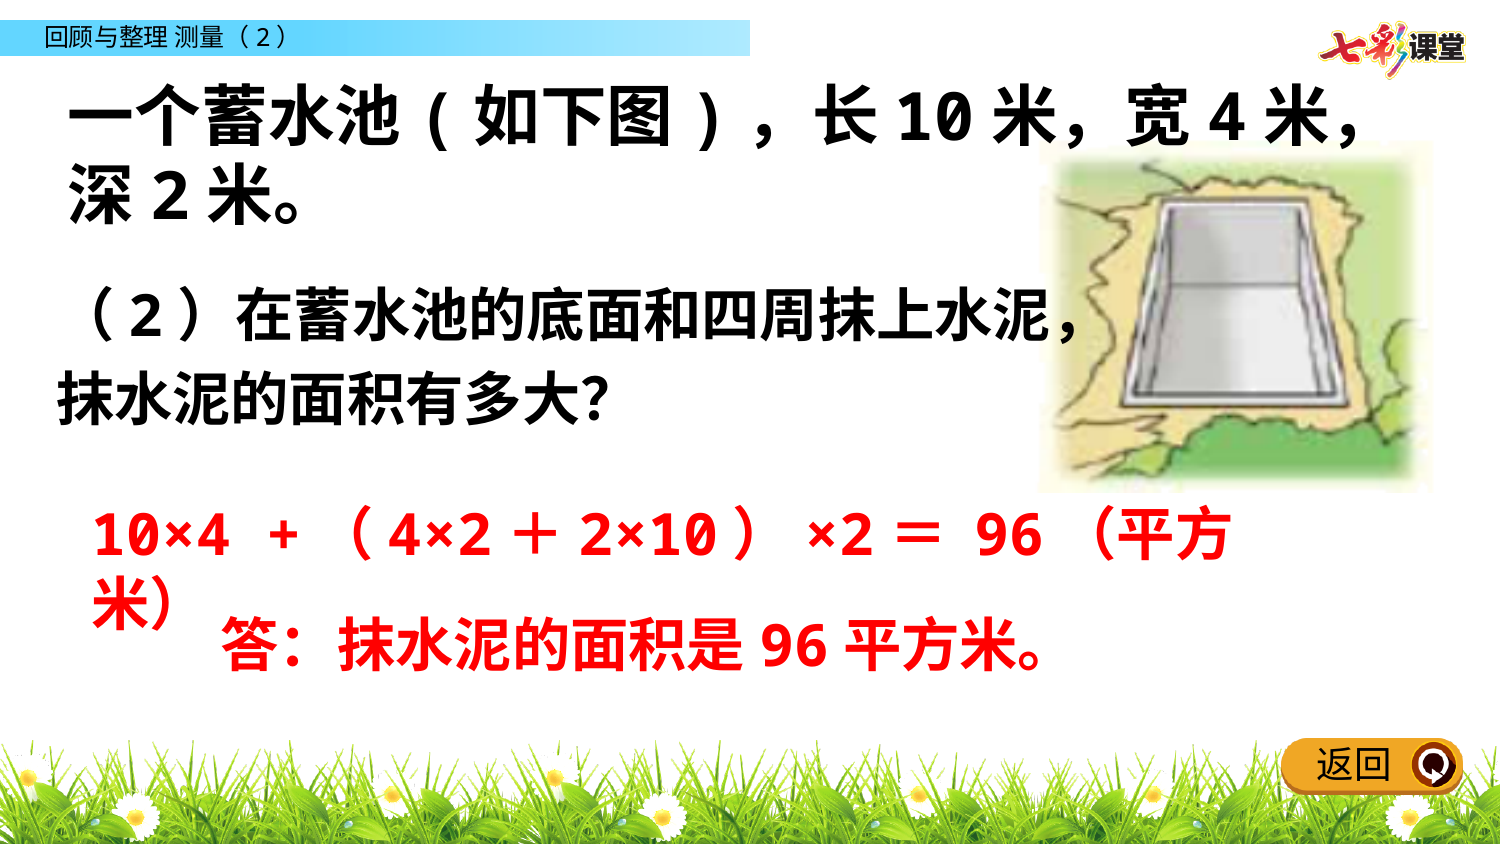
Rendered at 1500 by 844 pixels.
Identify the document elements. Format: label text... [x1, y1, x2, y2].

picture [0, 740, 1500, 844]
picture [1316, 20, 1468, 80]
picture [997, 127, 1464, 493]
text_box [1281, 733, 1464, 795]
text_box 答：抹水泥的面积是96平方米。 [206, 587, 1069, 686]
text_box 一个蓄水池(如下图)，长10米，宽4米，深2米。 [53, 66, 1447, 241]
text_box （2）在蓄水池的底面和四周抹上水泥， 抹水泥的面积有多大？ [41, 256, 992, 440]
text_box 10×4 +（4×2＋2×10）×2＝ 96（平方米） [76, 489, 1317, 645]
